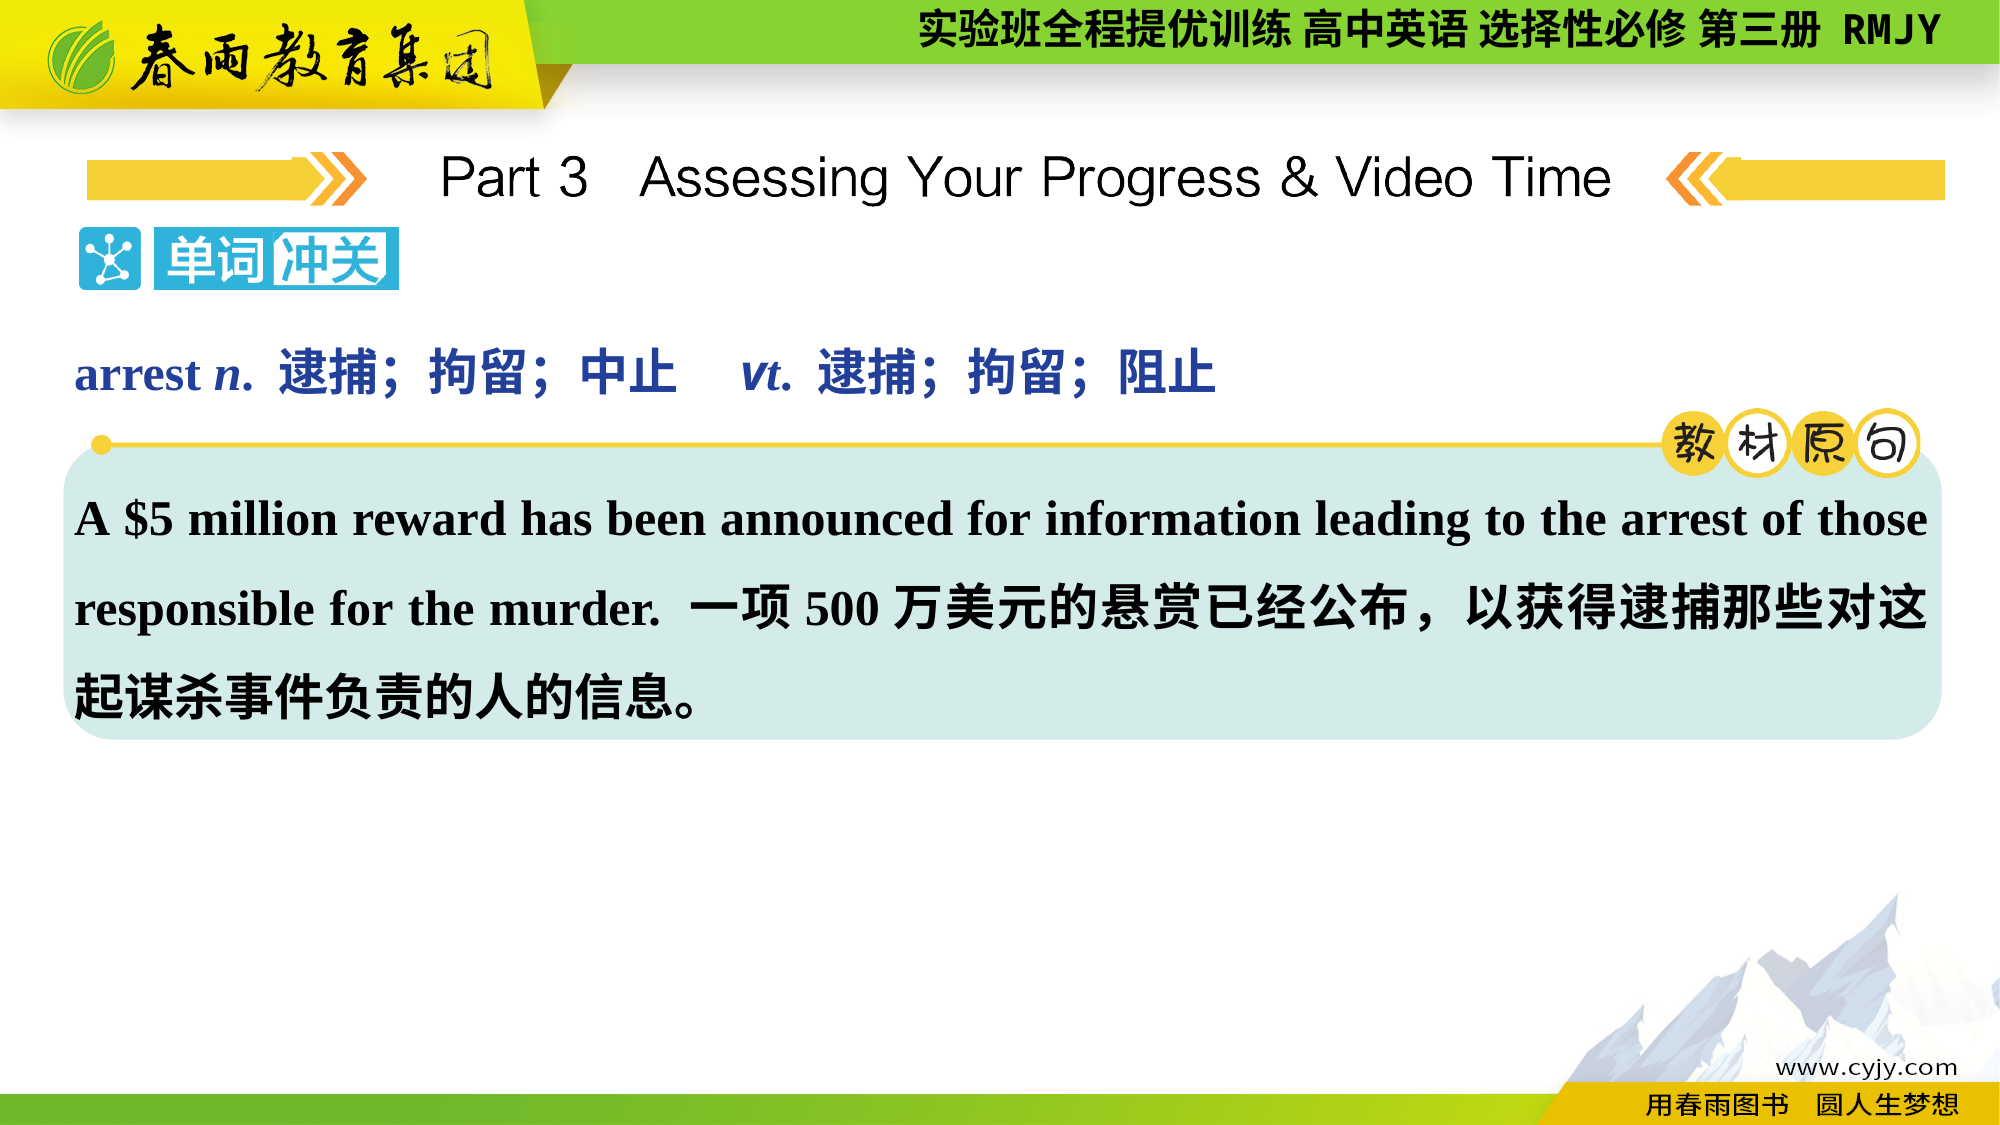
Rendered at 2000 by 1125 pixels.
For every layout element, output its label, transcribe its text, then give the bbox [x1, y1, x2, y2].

text_box A $5 million reward has been announced for information leading to the arrest of those responsible for the murder. 一项500万美元的悬赏已经公布，以获得逮捕那些对这起谋杀事件负责的人的信息。 [59, 447, 1944, 733]
picture [0, 0, 2000, 1125]
text_box [88, 733, 1917, 740]
list arrest n. 逮捕；拘留；中止 vt. 逮捕；拘留；阻止 [59, 302, 1944, 400]
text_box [90, 408, 1921, 508]
